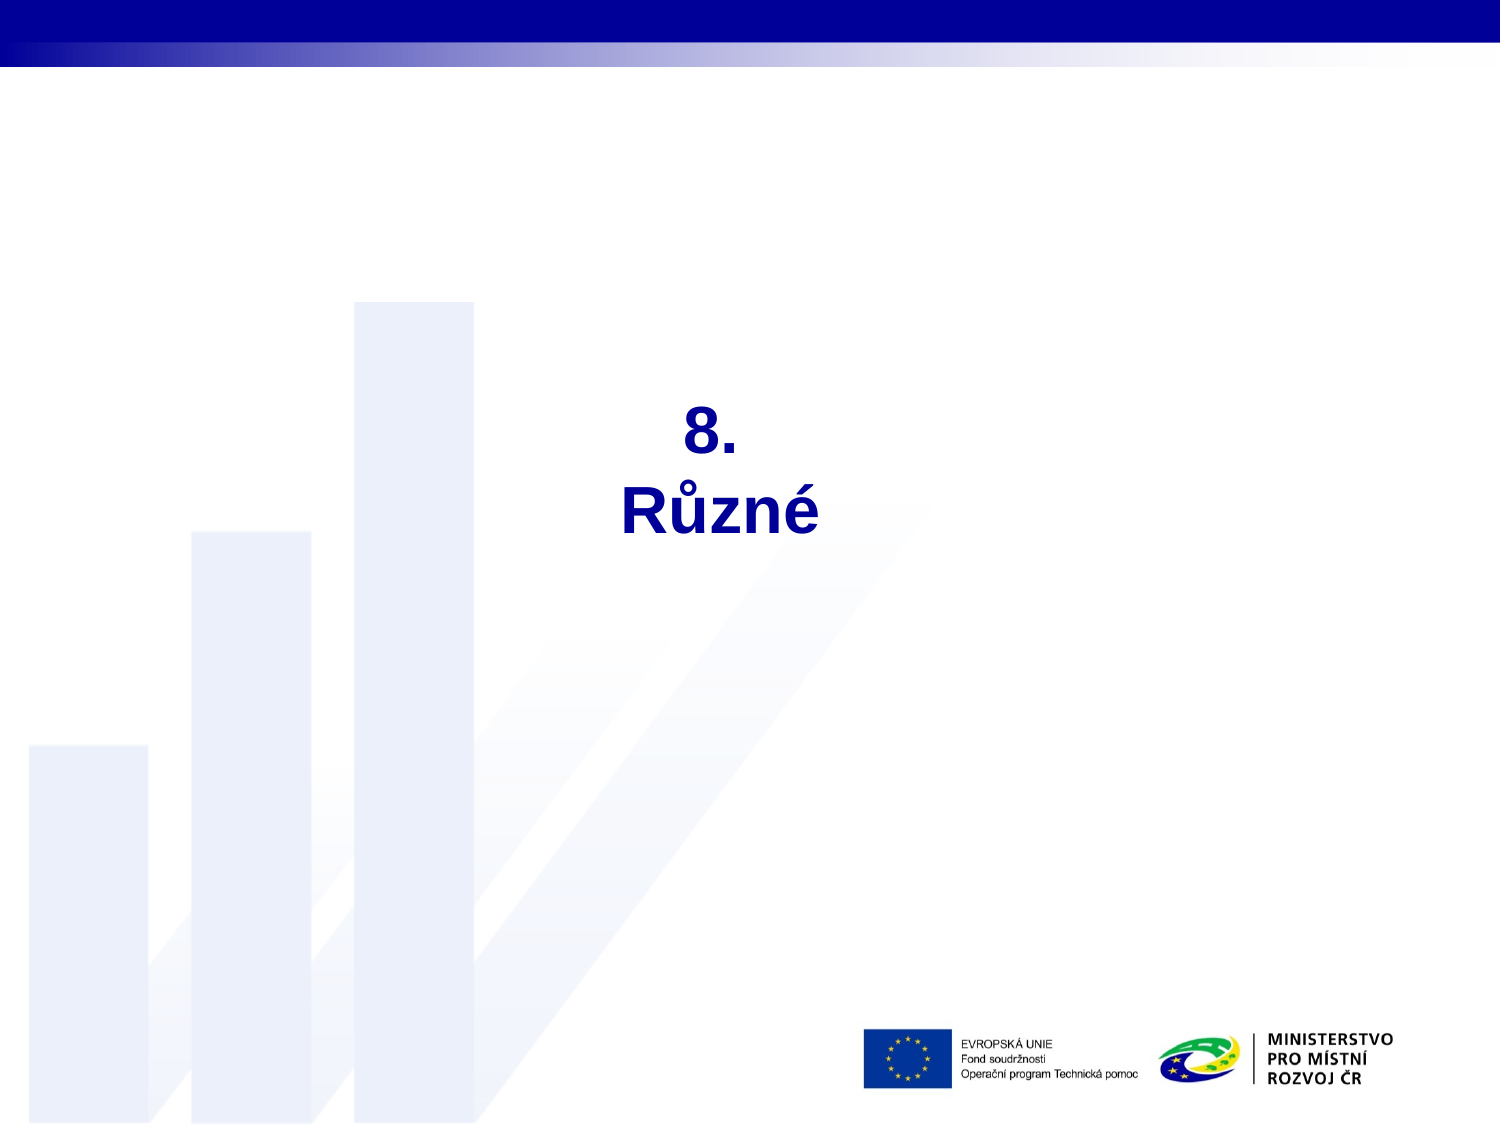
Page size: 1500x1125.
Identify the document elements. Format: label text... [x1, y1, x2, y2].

picture [29, 302, 1412, 1125]
text_box 8. Různé [253, 219, 1187, 555]
